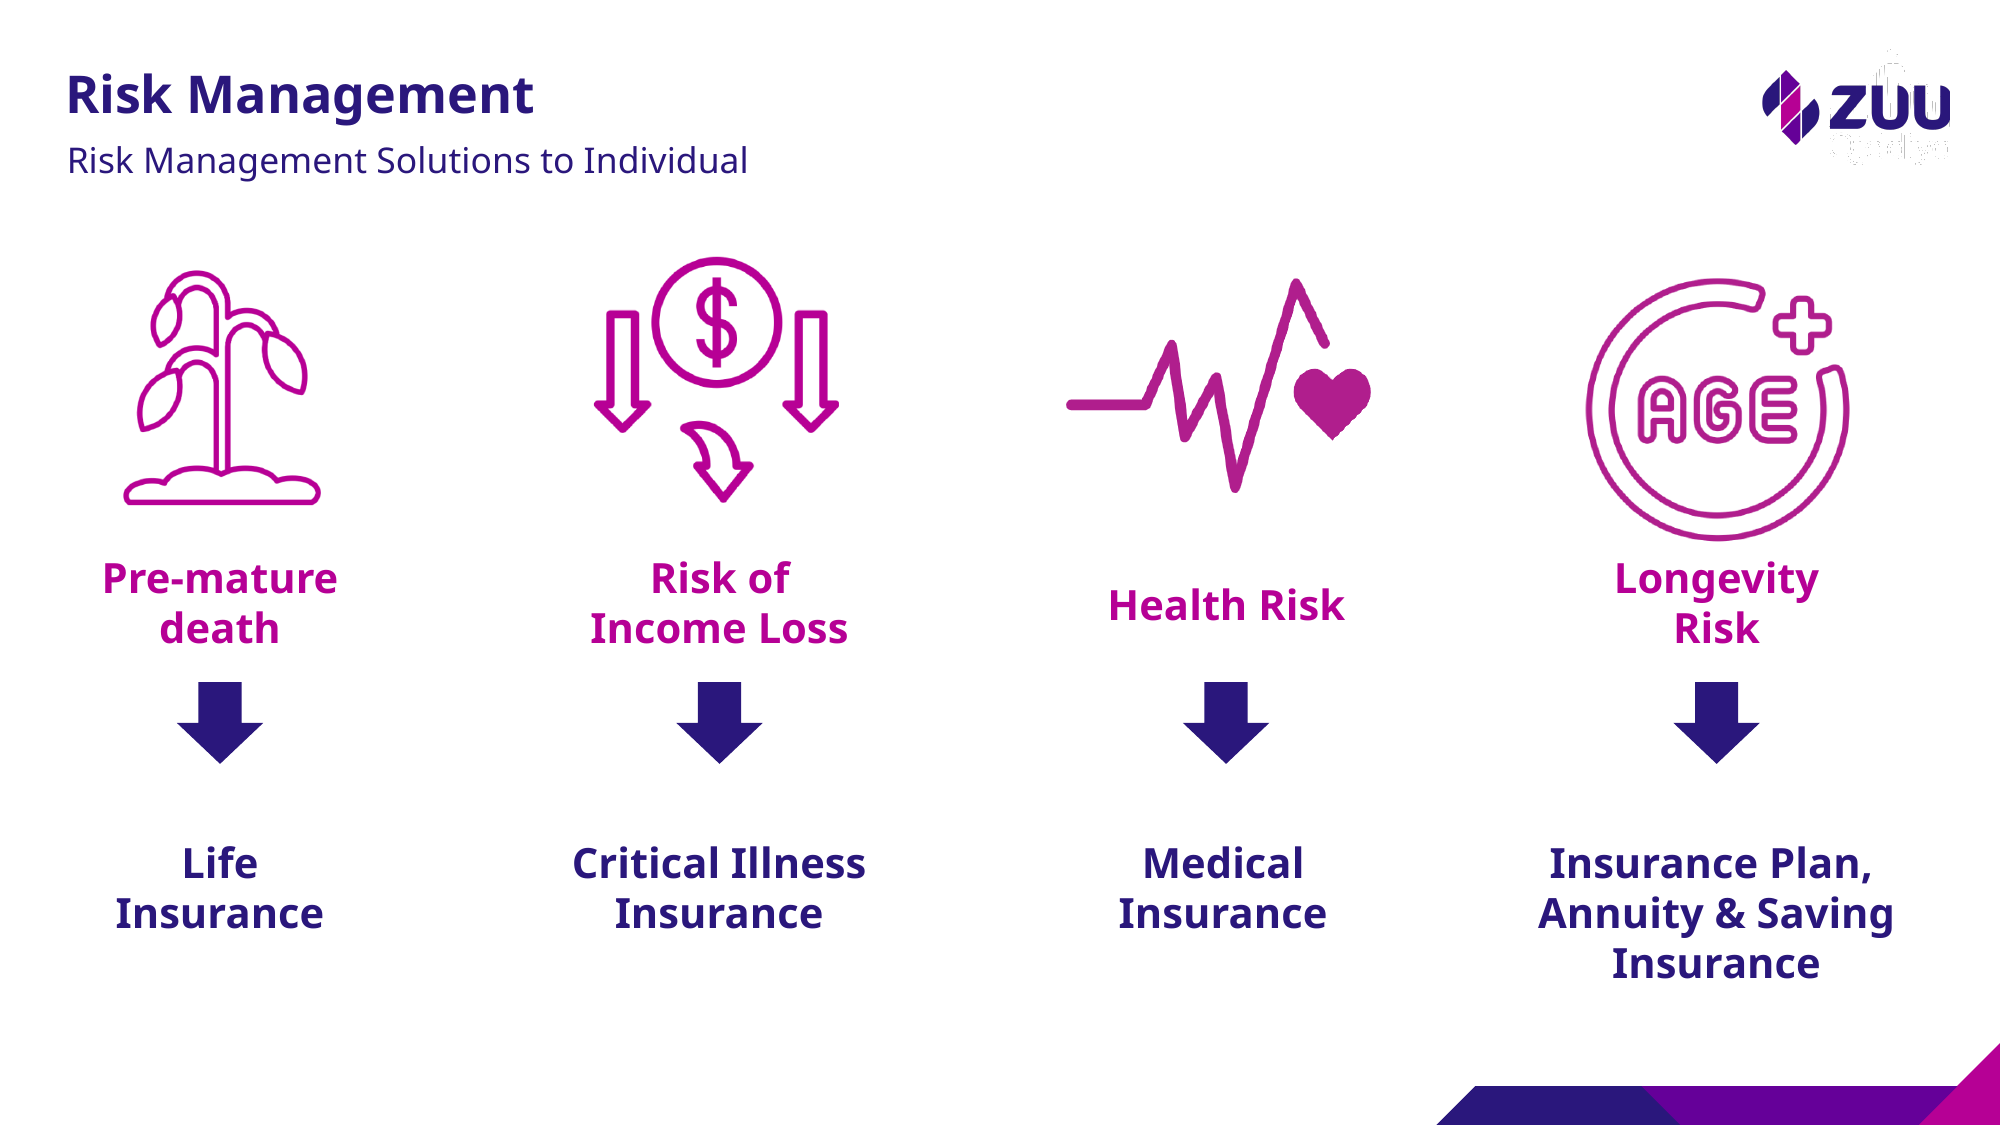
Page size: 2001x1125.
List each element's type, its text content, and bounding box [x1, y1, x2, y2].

picture [587, 235, 852, 514]
text_box Pre-mature death [71, 544, 369, 660]
subtitle Risk Management Solutions to Individual [52, 128, 1950, 197]
text_box Longevity Risk [1573, 560, 1860, 660]
text_box Insurance Plan, Annuity & Saving Insurance [1507, 829, 1926, 995]
picture [98, 253, 343, 517]
text_box [174, 681, 266, 766]
picture [1573, 261, 1860, 560]
text_box Health Risk [1090, 570, 1363, 636]
text_box Risk of Income Loss [552, 544, 887, 660]
text_box Critical Illness Insurance [552, 829, 887, 945]
text_box [1180, 681, 1272, 766]
text_box [1670, 681, 1763, 766]
text_box Life Insurance [98, 829, 343, 945]
text_box Medical Insurance [1101, 829, 1346, 945]
text_box [673, 681, 766, 766]
title Risk Management [50, 50, 1950, 145]
picture [1039, 243, 1413, 494]
